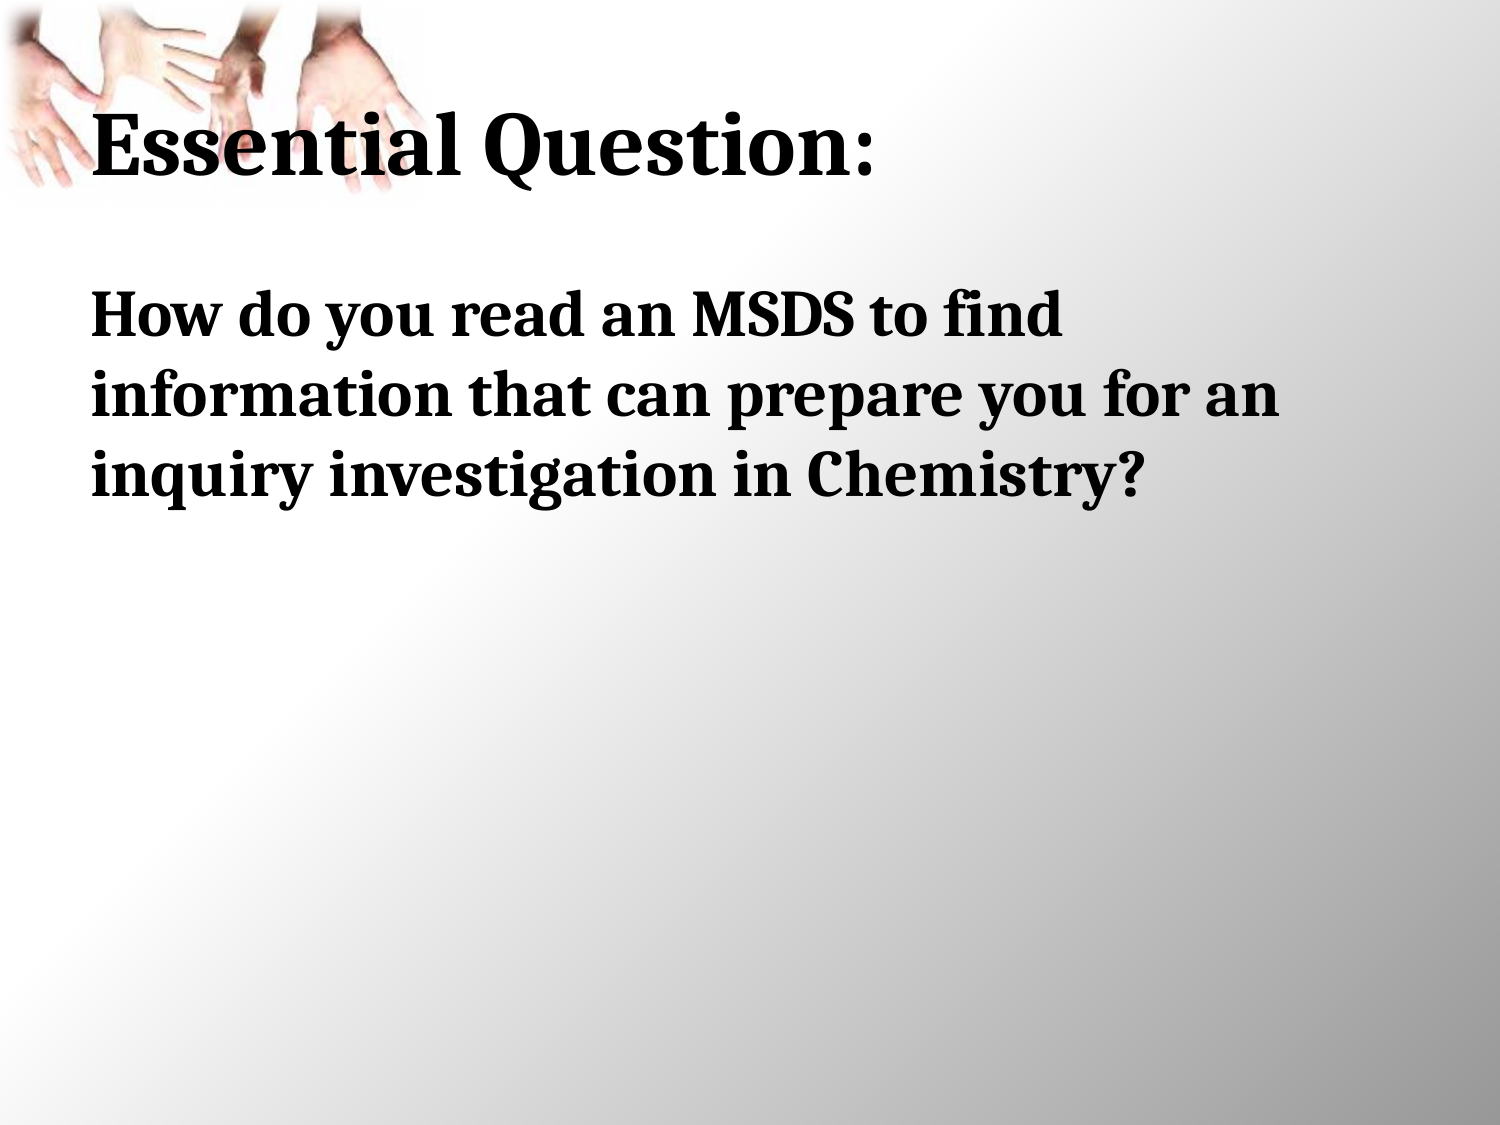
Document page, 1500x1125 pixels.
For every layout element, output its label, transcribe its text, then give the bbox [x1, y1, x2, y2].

list How do you read an MSDS to find information that can prepare you for an inquiry investigation in Chemistry? [75, 262, 1425, 1005]
picture [29, 29, 404, 179]
title Essential Question: [75, 45, 1425, 233]
